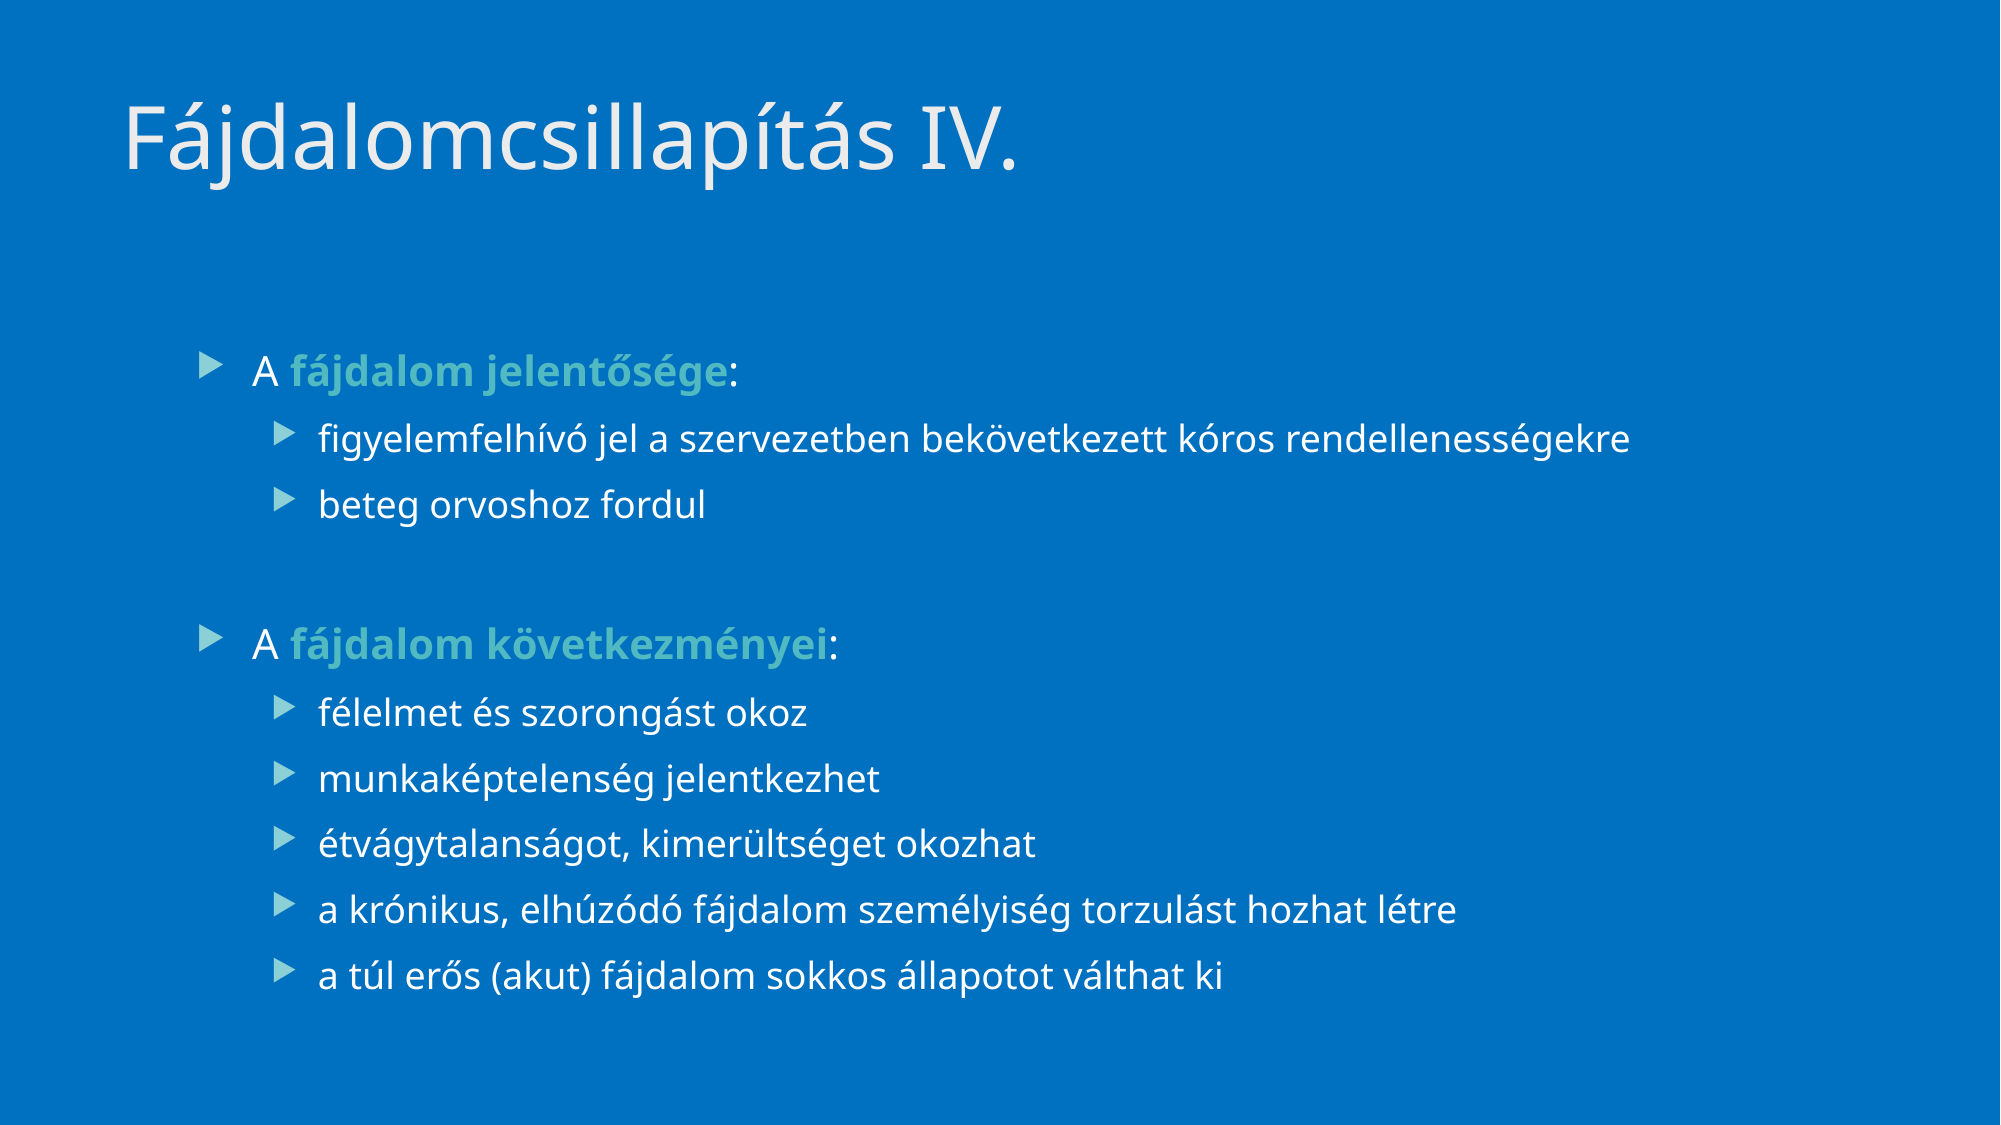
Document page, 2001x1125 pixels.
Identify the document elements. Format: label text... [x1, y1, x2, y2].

title Fájdalomcsillapítás IV. [106, 74, 1649, 304]
list A fájdalom jelentősége: figyelemfelhívó jel a szervezetben bekövetkezett kóros rendellenességekre beteg orvoshoz fordul A fájdalom következményei: félelmet és szorongást okoz munkaképtelenség jelentkezhet étvágytalanságot, kimerültséget okozhat a krónikus, elhúzódó fájdalom személyiség torzulást hozhat létre a túl erős (akut) fájdalom sokkos állapotot válthat ki [181, 336, 1649, 1025]
